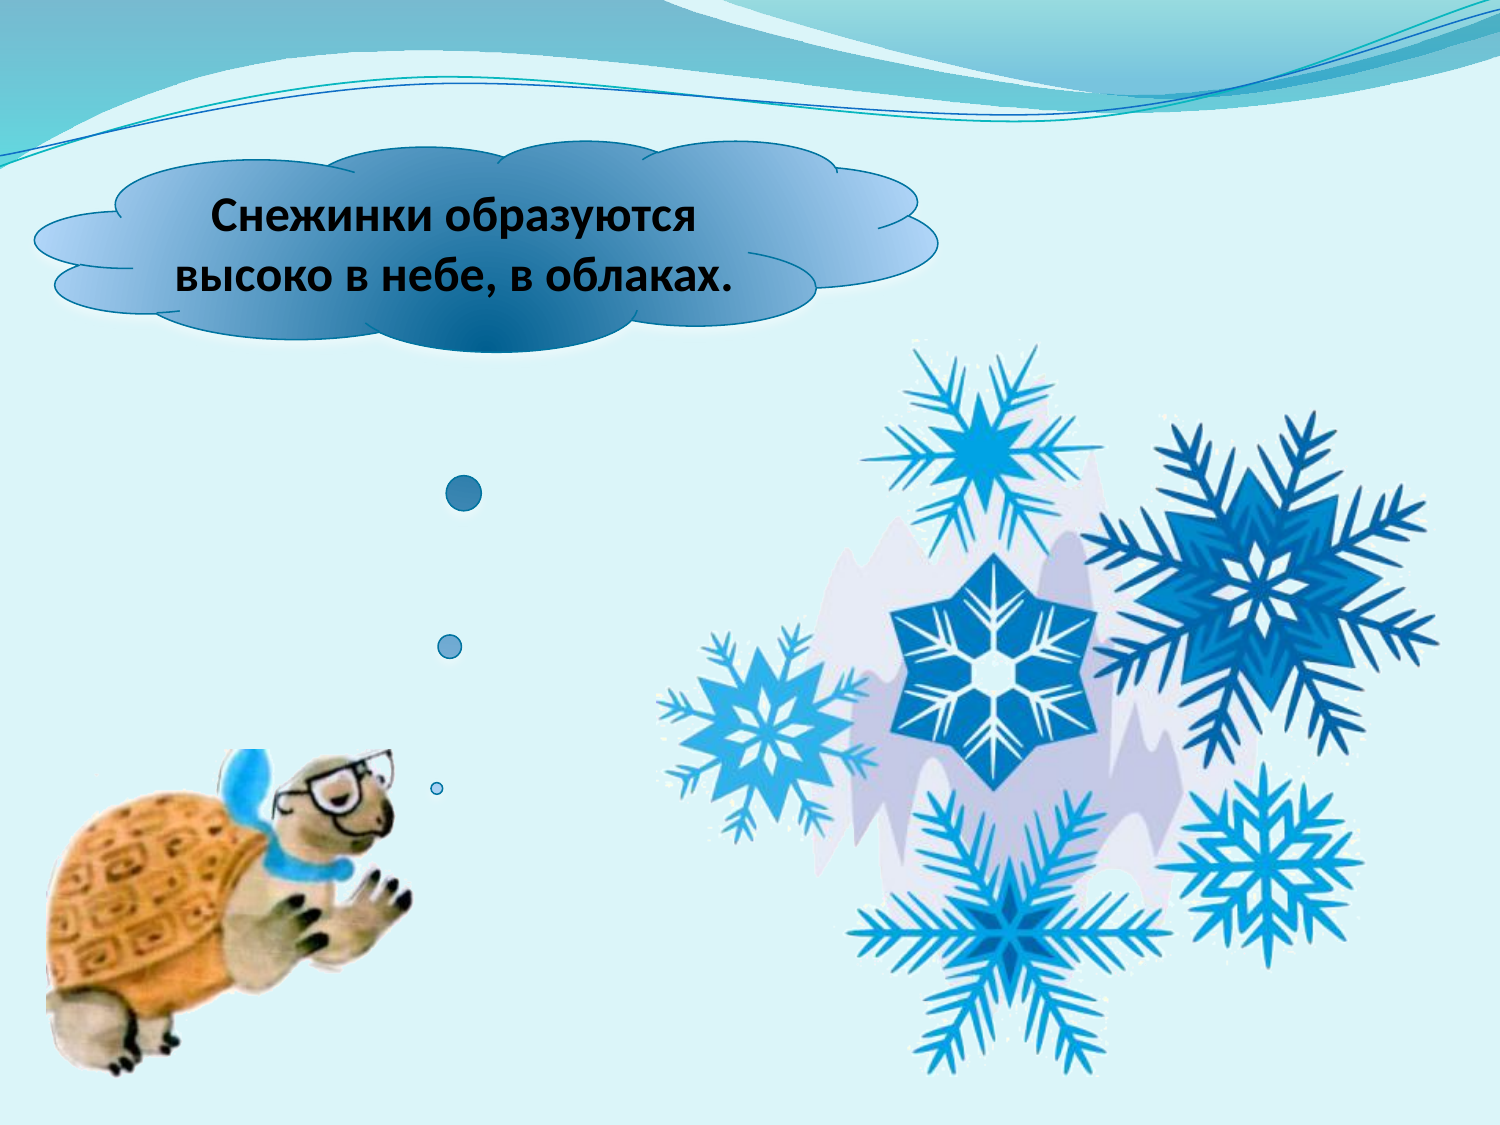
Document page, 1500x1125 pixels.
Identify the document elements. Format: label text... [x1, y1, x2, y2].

text_box Снежинки образуются высоко в небе, в облаках. [33, 140, 939, 354]
picture [655, 339, 1442, 1078]
text_box Снежинки образуются высоко в небе, в облаках. [445, 474, 483, 512]
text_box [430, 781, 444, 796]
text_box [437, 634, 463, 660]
picture [46, 749, 423, 1087]
